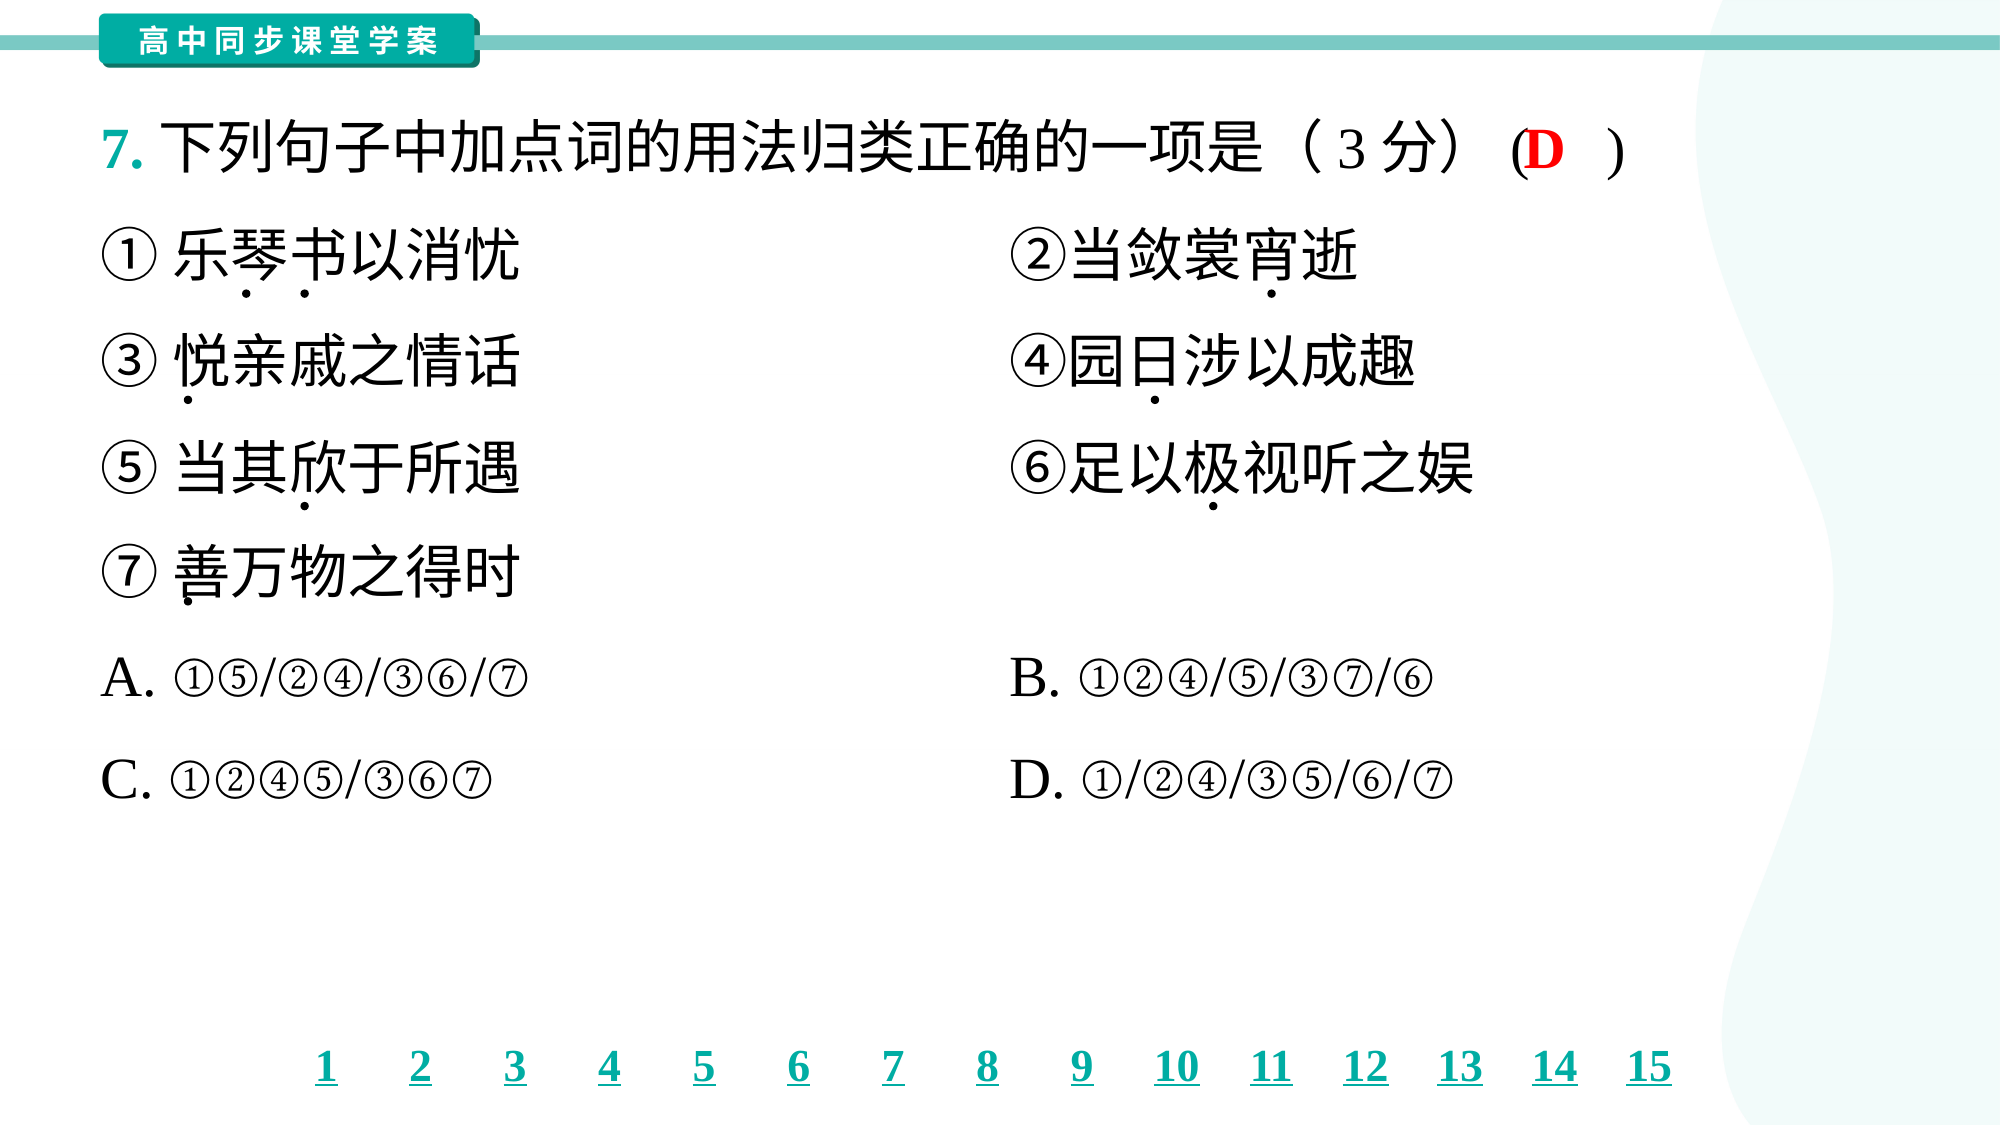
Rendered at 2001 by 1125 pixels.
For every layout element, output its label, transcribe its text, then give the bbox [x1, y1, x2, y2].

text_box 7.下列句子中加点词的用法归类正确的一项是（3分）( ) [1587, 76, 1899, 169]
text_box [183, 395, 193, 405]
text_box [1150, 395, 1160, 405]
text_box 7.下列句子中加点词的用法归类正确的一项是（3分）( ) [100, 76, 1502, 169]
text_box D [1502, 75, 1587, 169]
text_box A. ①⑤/②④/③⑥/⑦ B. ①②④/⑤/③⑦/⑥ C. ①②④⑤/③⑥⑦ D. ①/②④/③⑤/⑥/⑦ [100, 602, 1899, 800]
text_box [300, 501, 309, 511]
text_box [1209, 501, 1218, 511]
picture [0, 0, 2000, 1125]
text_box [1267, 289, 1276, 298]
text_box [300, 289, 309, 298]
text_box [242, 289, 251, 298]
text_box [183, 597, 193, 606]
text_box ①乐琴书以消忧 ②当敛裳宵逝 ③悦亲戚之情话 ④园日涉以成趣 ⑤当其欣于所遇 ⑥足以极视听之娱 ⑦善万物之得时 [100, 182, 1899, 595]
